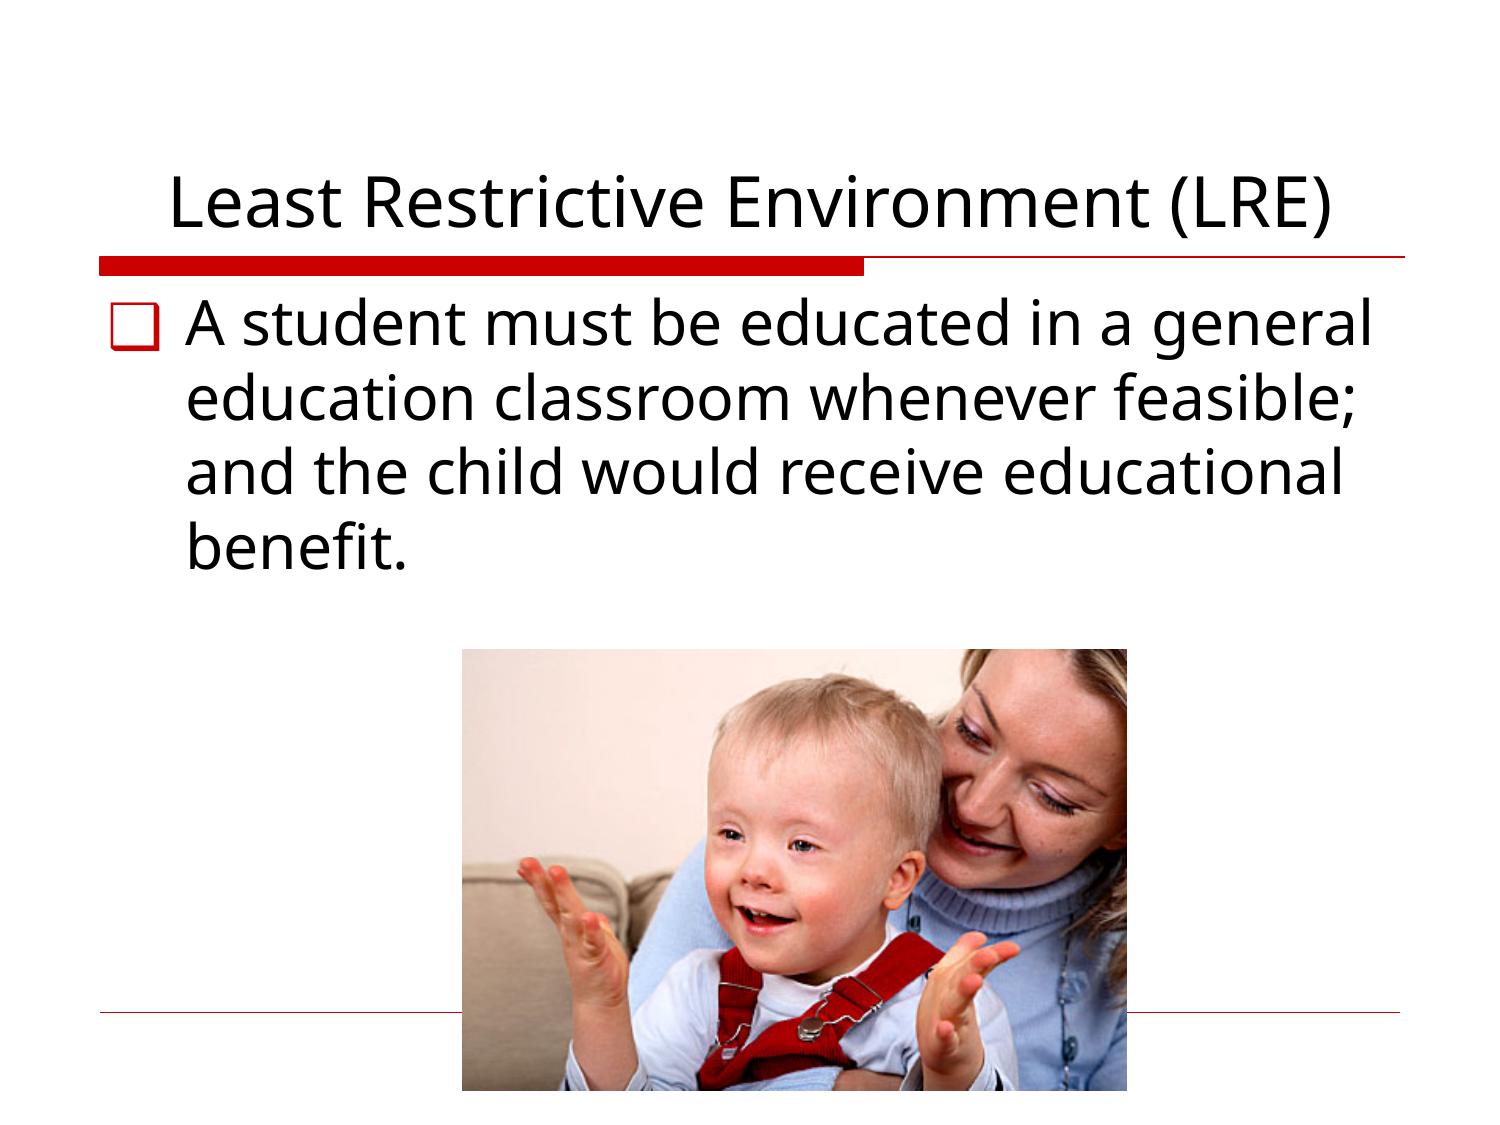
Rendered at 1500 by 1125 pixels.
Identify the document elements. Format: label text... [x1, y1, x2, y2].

picture [462, 649, 1127, 1091]
list A student must be educated in a general education classroom whenever feasible; and the child would receive educational benefit. [92, 275, 1406, 613]
title Least Restrictive Environment (LRE) [94, 50, 1407, 250]
